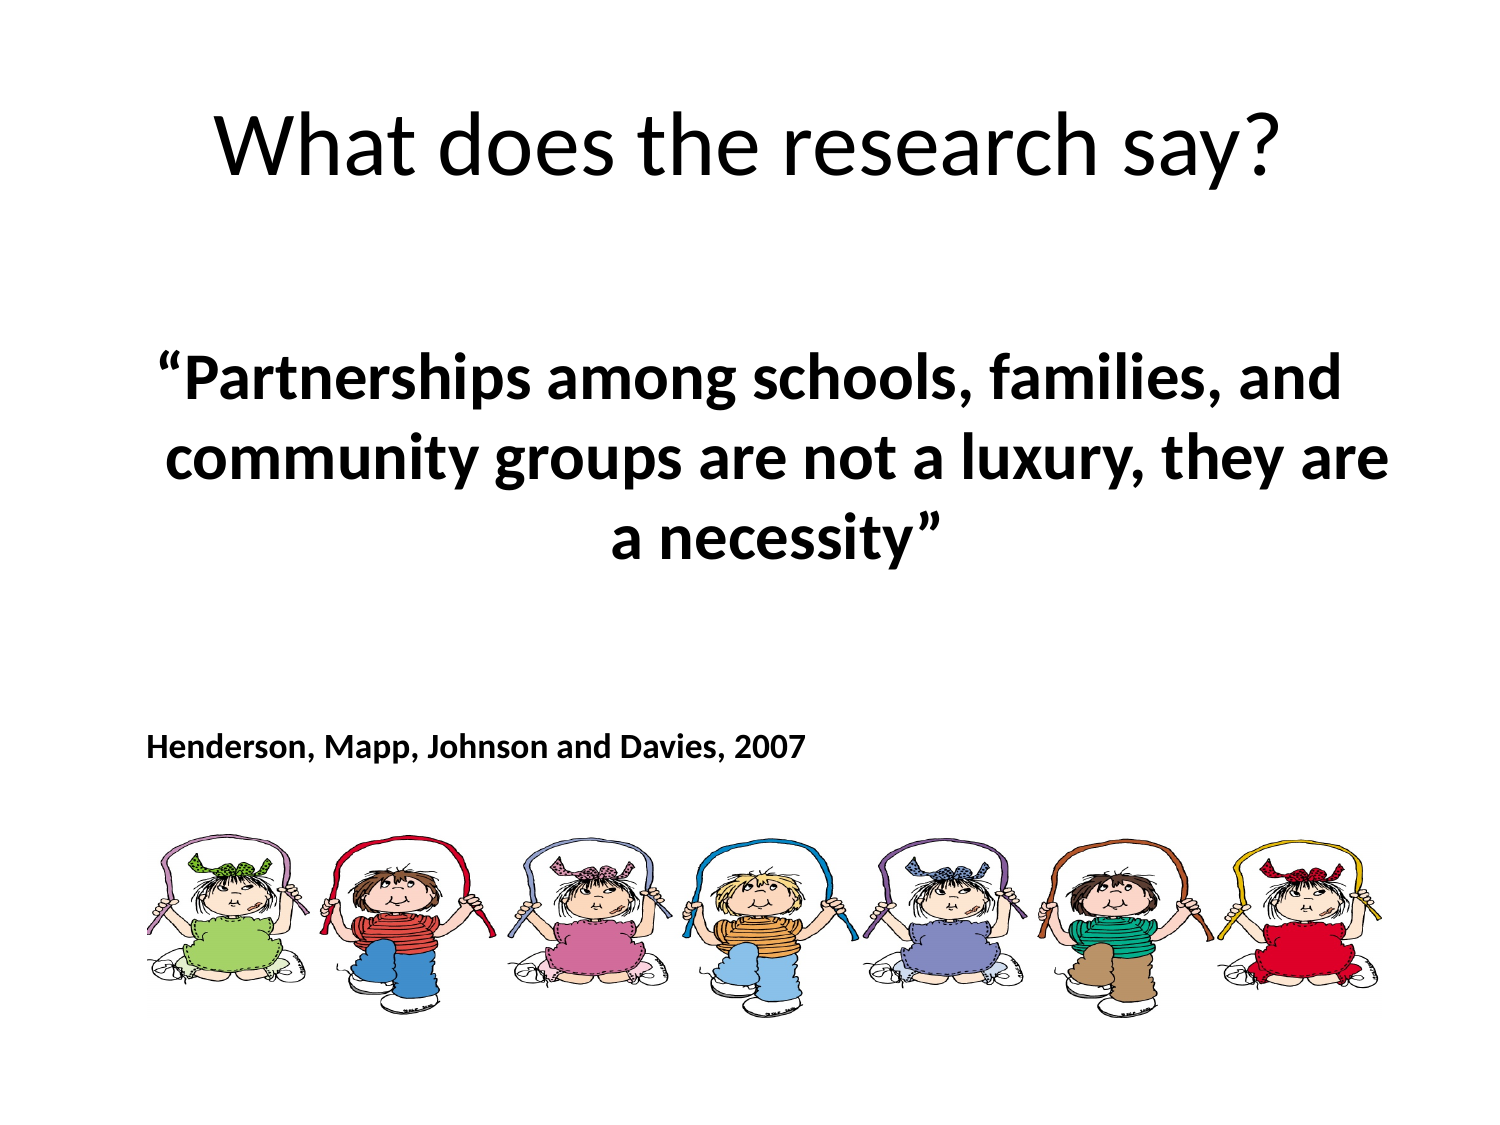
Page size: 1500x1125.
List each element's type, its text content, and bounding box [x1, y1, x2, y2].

title What does the research say? [75, 45, 1425, 232]
picture [147, 486, 1382, 1125]
list “Partnerships among schools, families, and community groups are not a luxury, they are a necessity” Henderson, Mapp, Johnson and Davies, 2007 [75, 232, 1425, 742]
